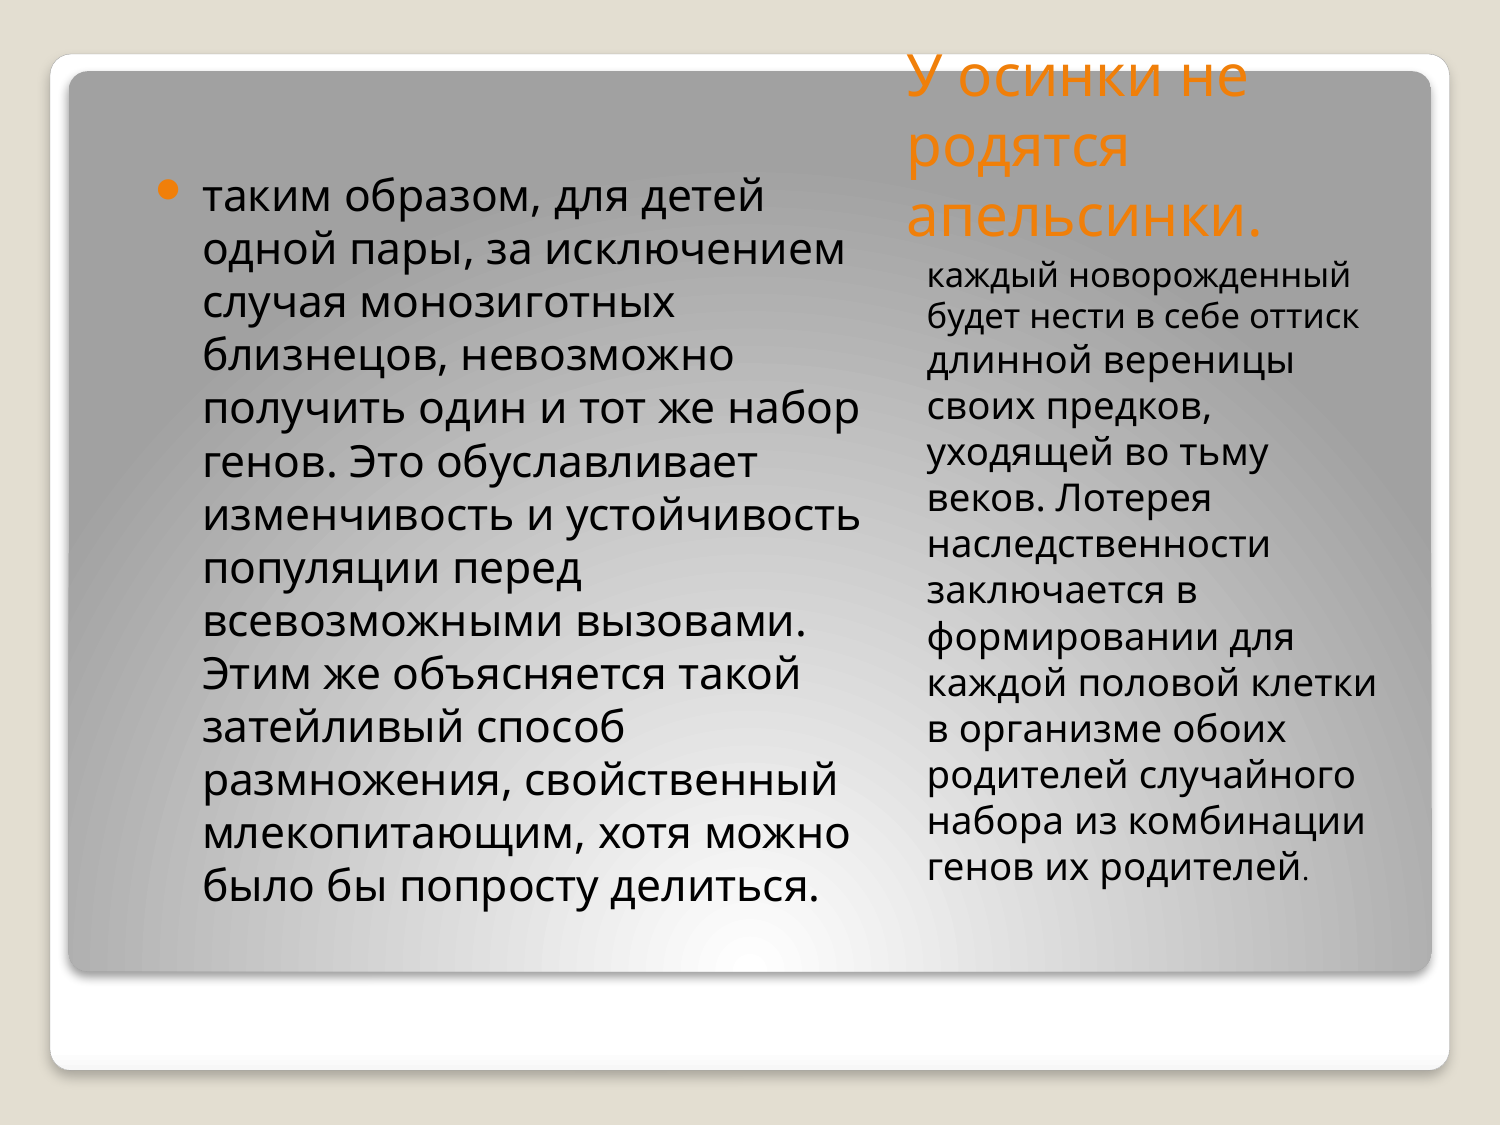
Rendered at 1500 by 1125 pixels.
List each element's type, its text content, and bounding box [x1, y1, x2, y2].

list таким образом, для детей одной пары, за исключением случая монозиготных близнецов, невозможно получить один и тот же набор генов. Это обуславливает изменчивость и устойчивость популяции перед всевозможными вызовами. Этим же объясняется такой затейливый способ размножения, свойственный млекопитающим, хотя можно было бы попросту делиться. [124, 152, 884, 928]
list каждый новорожденный будет нести в себе оттиск длинной вереницы своих предков, уходящей во тьму веков. Лотерея наследственности заключается в формировании для каждой половой клетки в организме обоих родителей случайного набора из комбинации генов их родителей. [908, 237, 1397, 928]
title У осинки не родятся апельсинки. [891, 87, 1397, 256]
